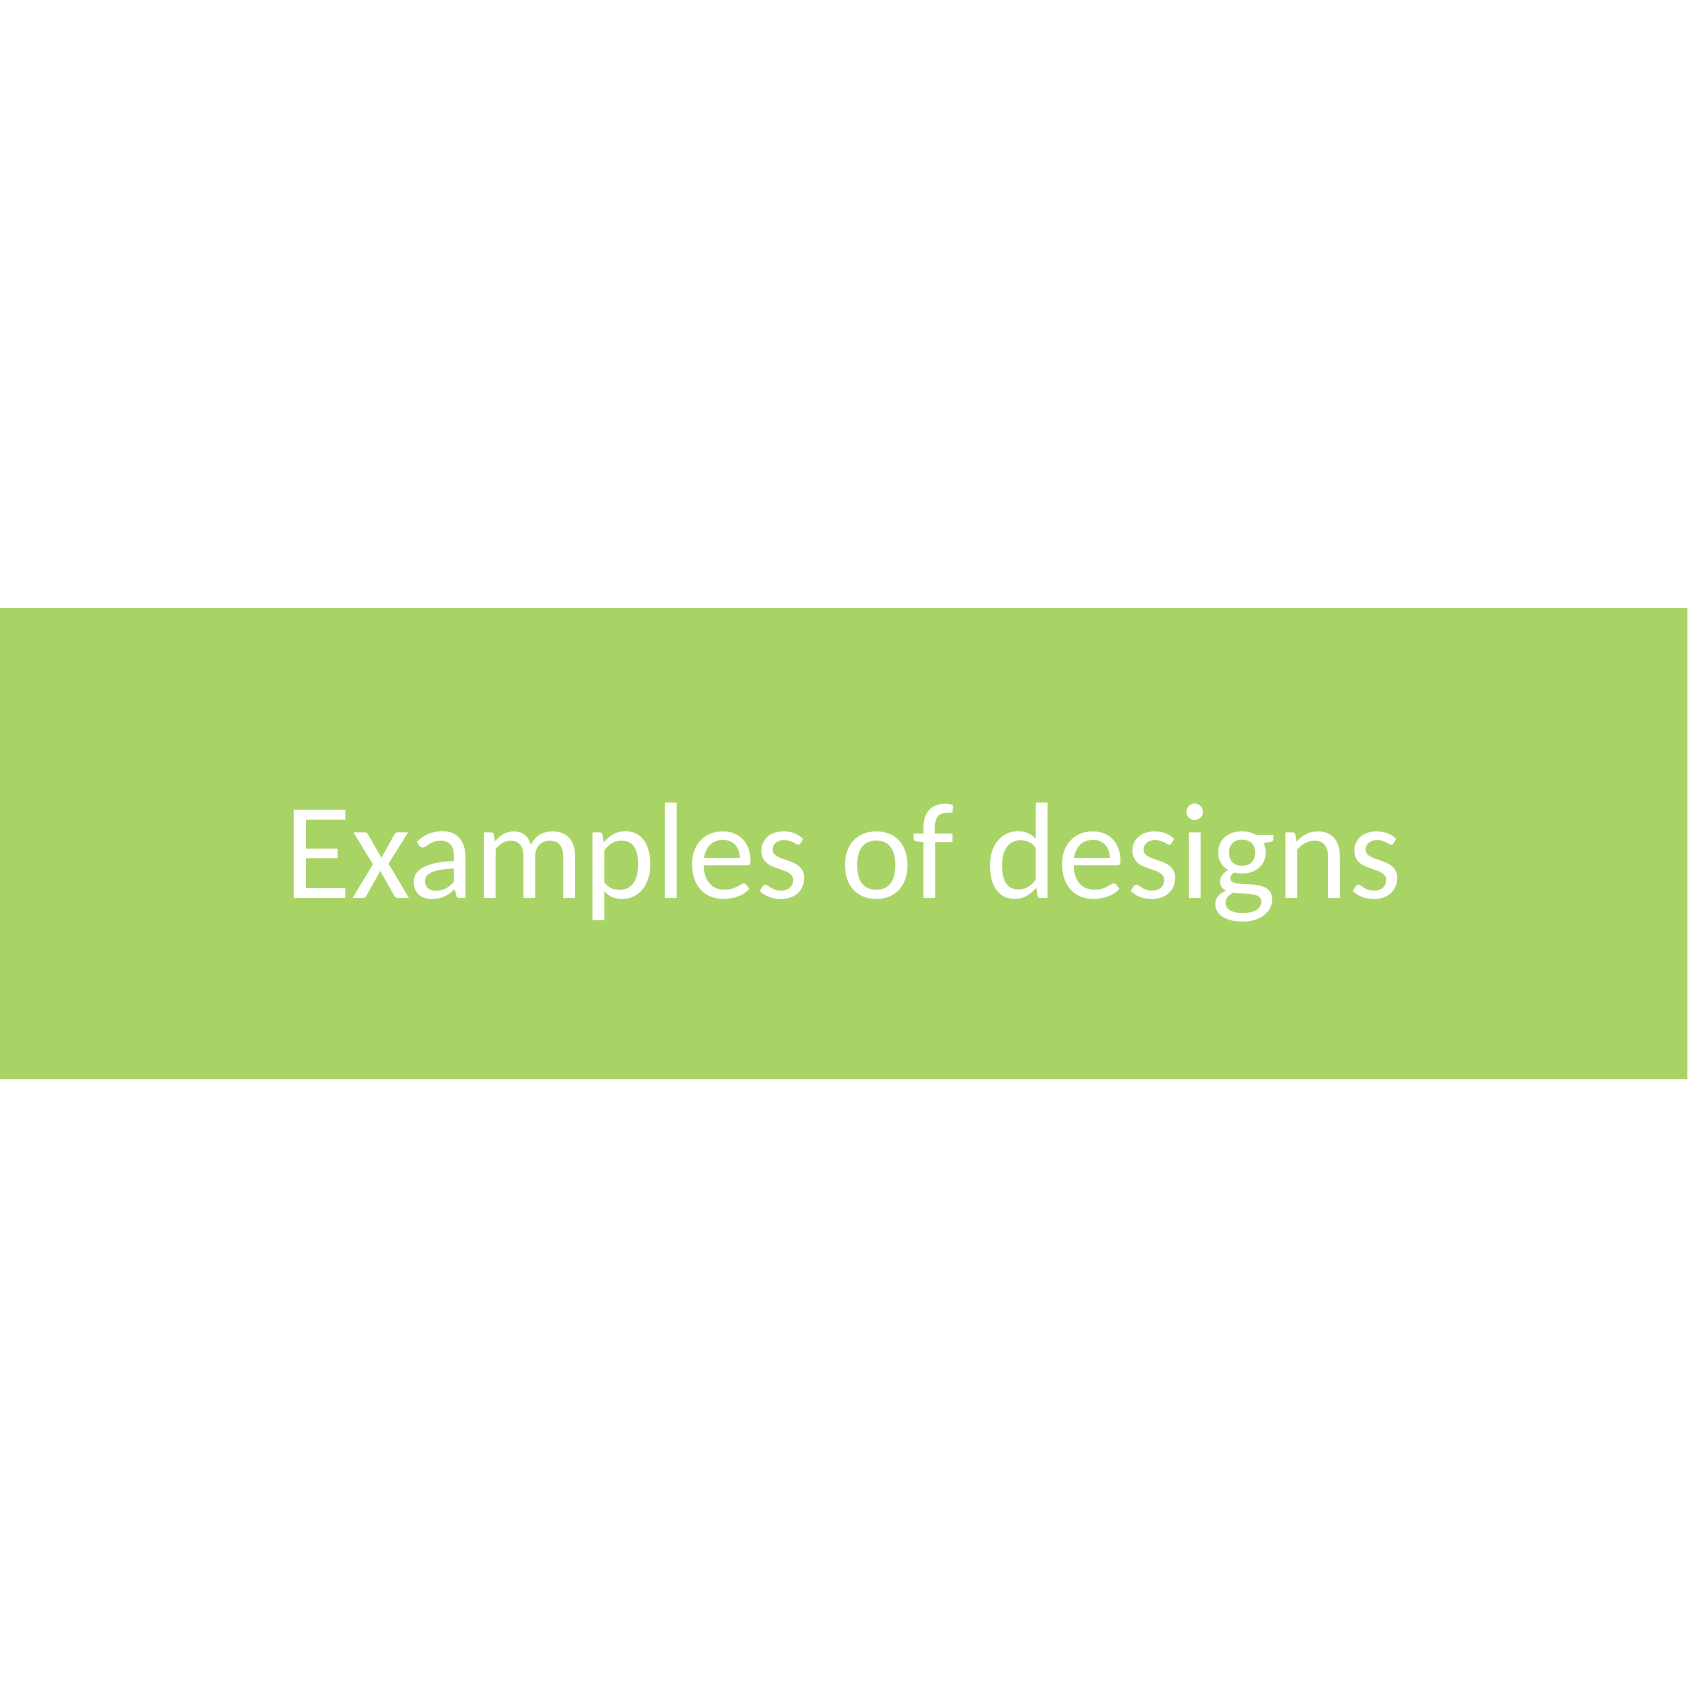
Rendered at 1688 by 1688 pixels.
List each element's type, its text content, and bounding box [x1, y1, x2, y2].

text_box Examples of designs [71, 770, 1616, 918]
text_box [0, 606, 1688, 1081]
